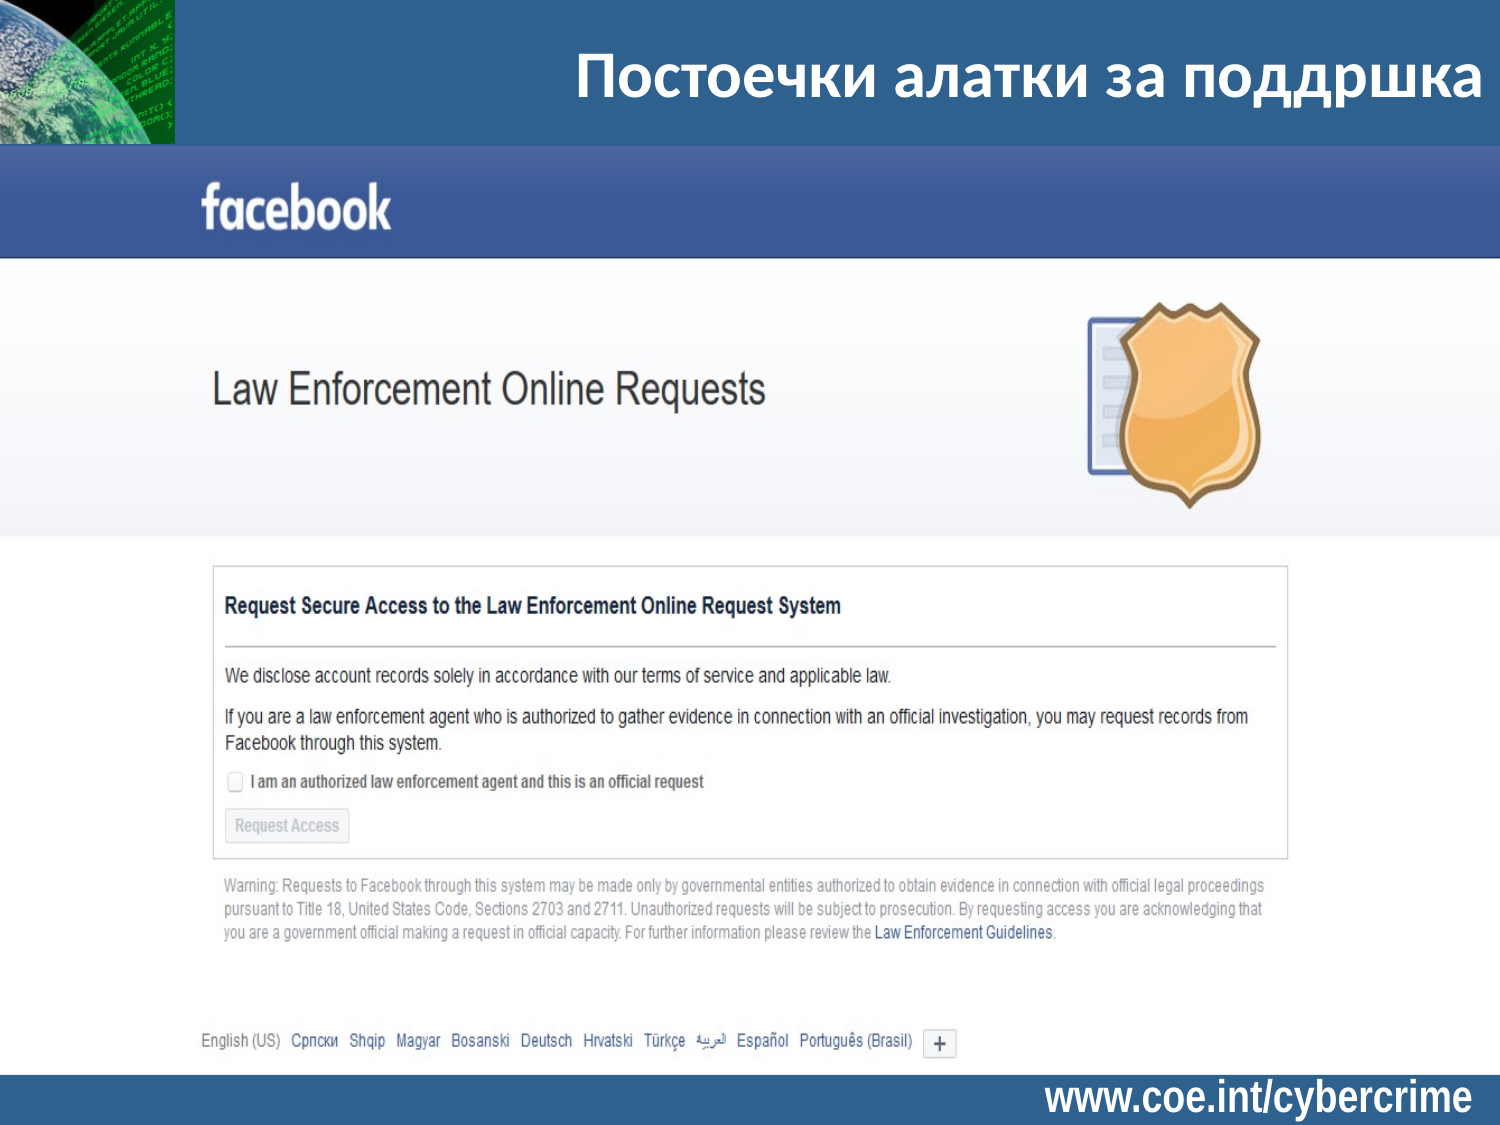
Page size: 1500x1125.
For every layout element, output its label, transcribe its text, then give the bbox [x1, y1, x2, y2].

picture [0, 0, 175, 144]
text_box [0, 1073, 1030, 1125]
text_box www.coe.int/cybercrime [1030, 1070, 1500, 1125]
picture [0, 146, 1500, 1064]
text_box Постоечки алатки за поддршка [179, 0, 1500, 146]
